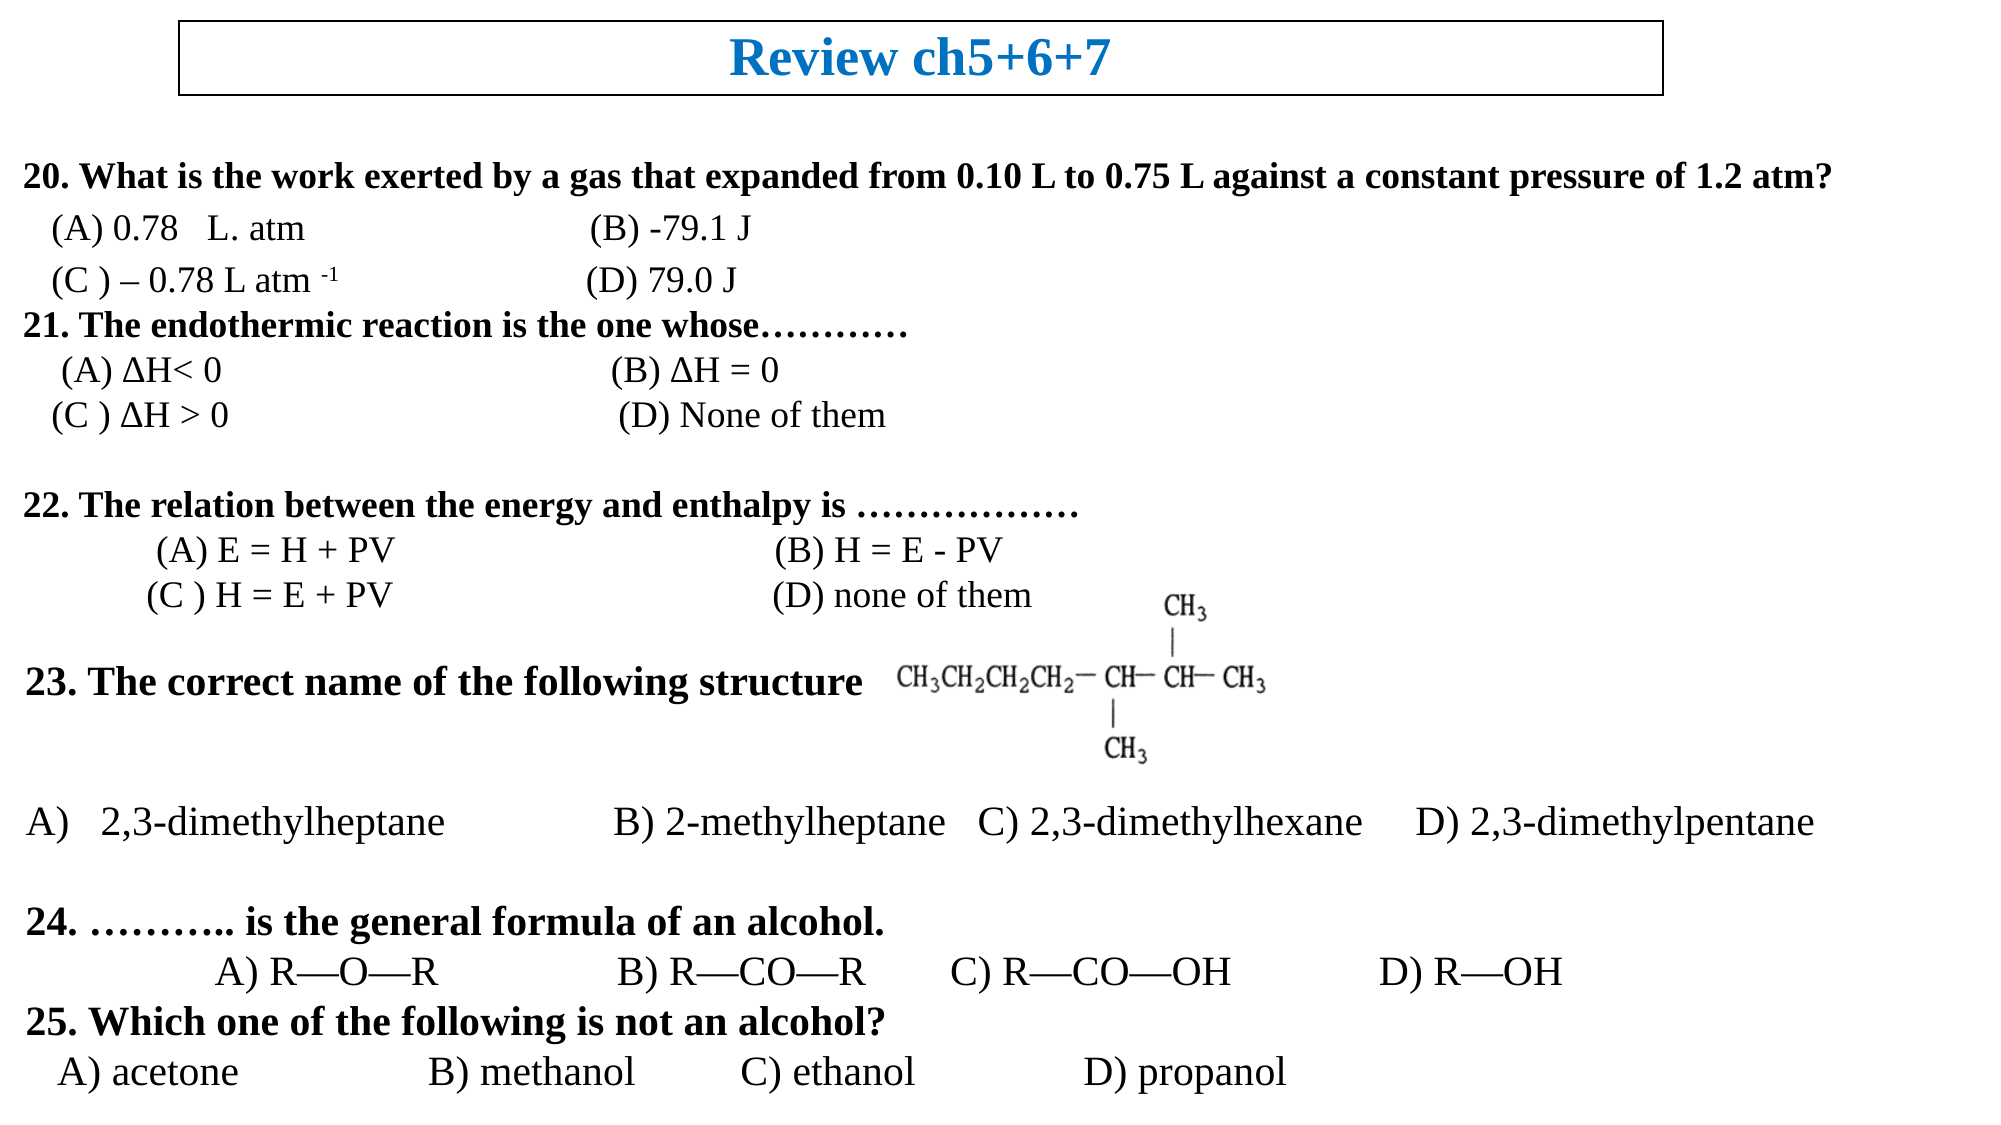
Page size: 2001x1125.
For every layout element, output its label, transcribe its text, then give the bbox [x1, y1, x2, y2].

text_box Review ch5+6+7 [178, 20, 1664, 96]
text_box 2,3-dimethylheptane B) 2-methylheptane C) 2,3-dimethylhexane D) 2,3-dimethylpentane 24. ……….. is the general formula of an alcohol. A) R—O—R B) R—CO—R C) R—CO—OH D) R—OH 25. Which one of the following is not an alcohol? A) acetone B) methanol C) ethanol D) propanol [10, 786, 1832, 1125]
text_box 23. The correct name of the following structure [10, 646, 890, 762]
picture [891, 587, 1271, 768]
text_box 20. What is the work exerted by a gas that expanded from 0.10 L to 0.75 L against a constant pressure of 1.2 atm? (A) 0.78 L. atm (B) -79.1 J (C ) – 0.78 L atm -1 (D) 79.0 J 21. The endothermic reaction is the one whose………… (A) ∆H< 0 (B) ∆H = 0 (C ) ∆H > 0 (D) None of them 22. The relation between the energy and enthalpy is ……………… (A) E = H + PV (B) H = E - PV (C ) H = E + PV (D) none of them [8, 137, 1966, 720]
